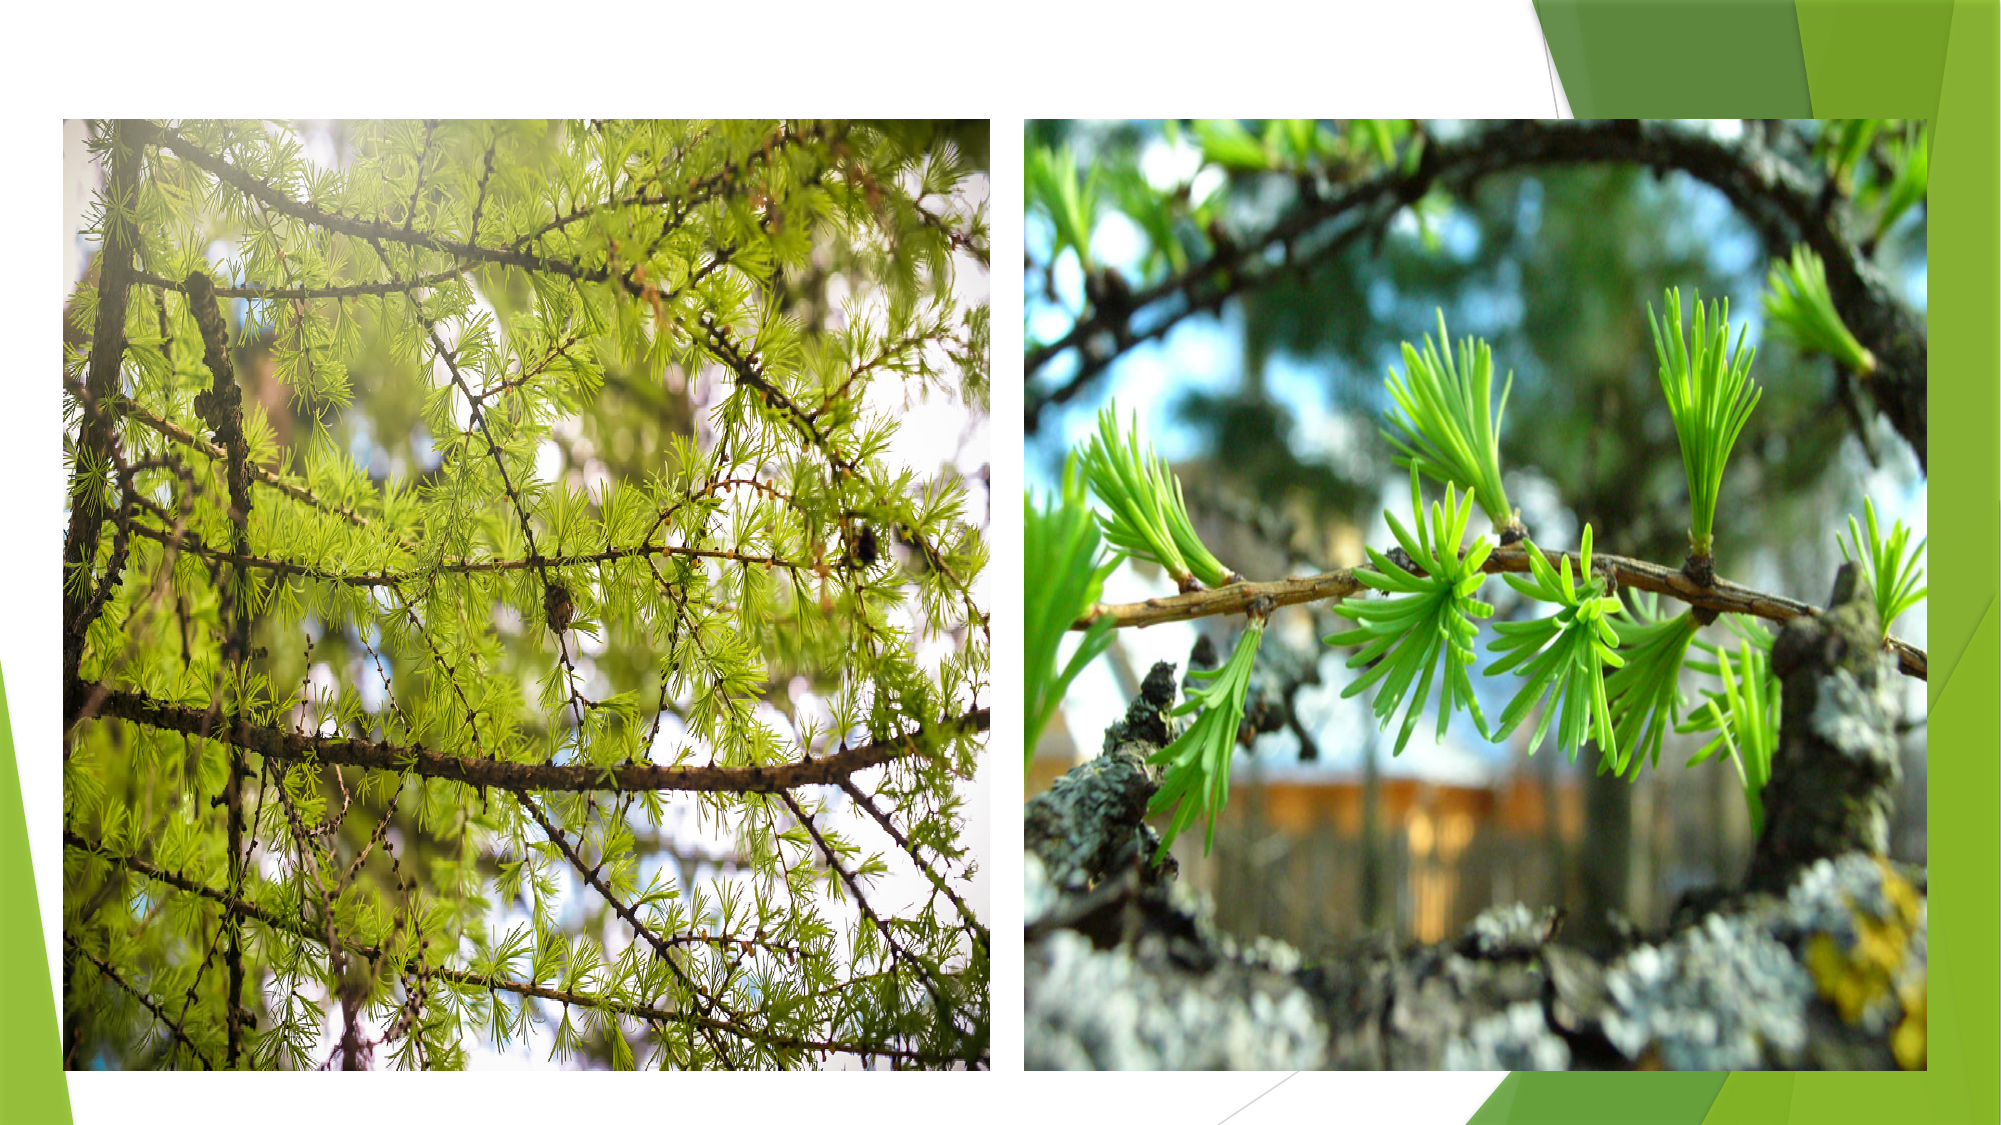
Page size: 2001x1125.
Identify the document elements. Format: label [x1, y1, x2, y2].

picture [1023, 119, 1927, 1072]
picture [62, 119, 990, 1072]
